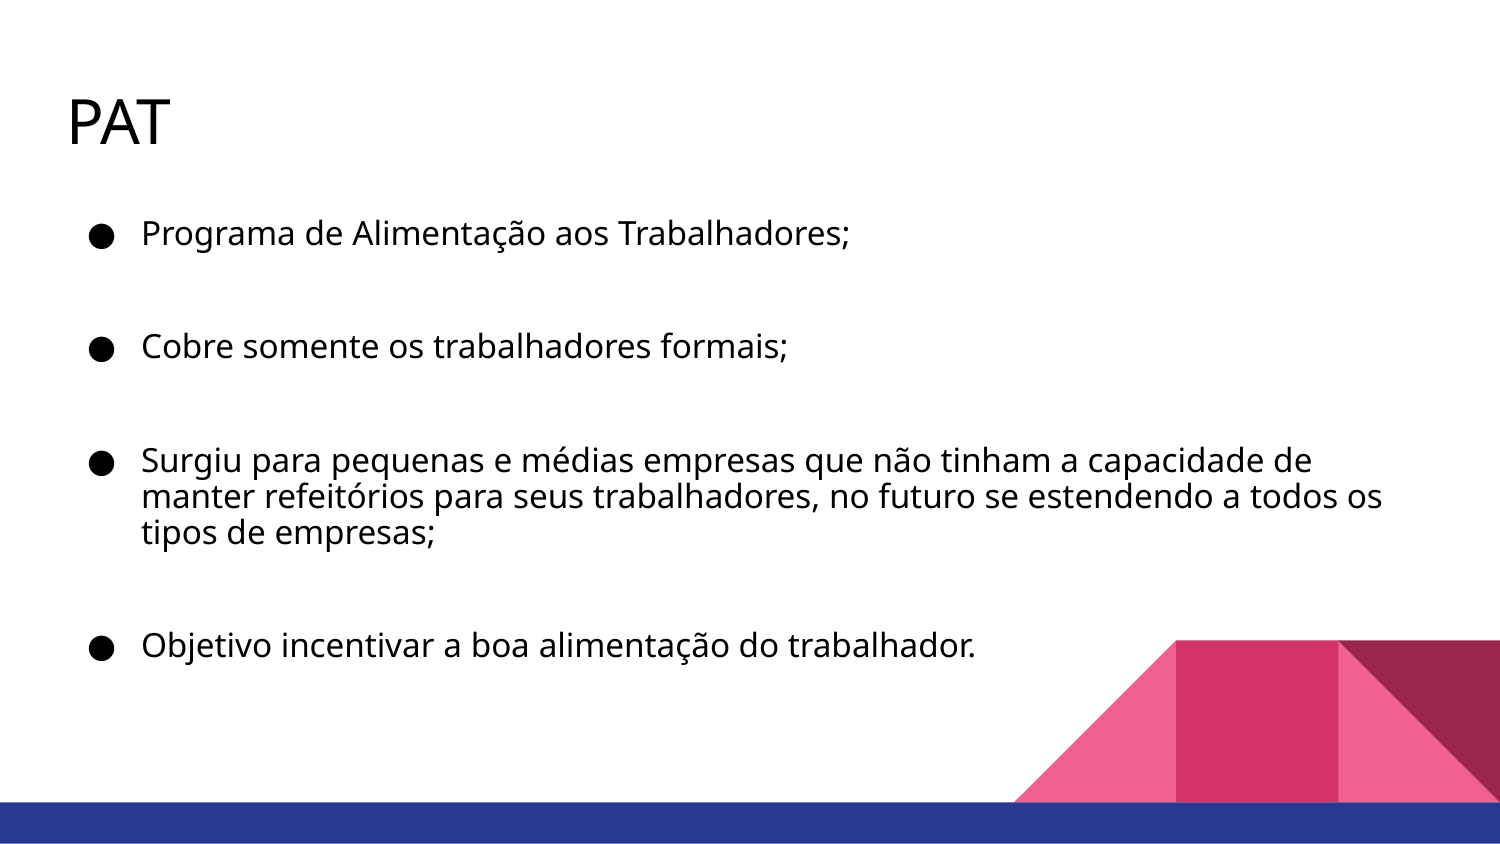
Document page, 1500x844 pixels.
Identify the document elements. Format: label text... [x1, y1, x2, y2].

list Programa de Alimentação aos Trabalhadores; Cobre somente os trabalhadores formais; Surgiu para pequenas e médias empresas que não tinham a capacidade de manter refeitórios para seus trabalhadores, no futuro se estendendo a todos os tipos de empresas; Objetivo incentivar a boa alimentação do trabalhador. [51, 201, 1449, 750]
title PAT [51, 67, 1449, 167]
